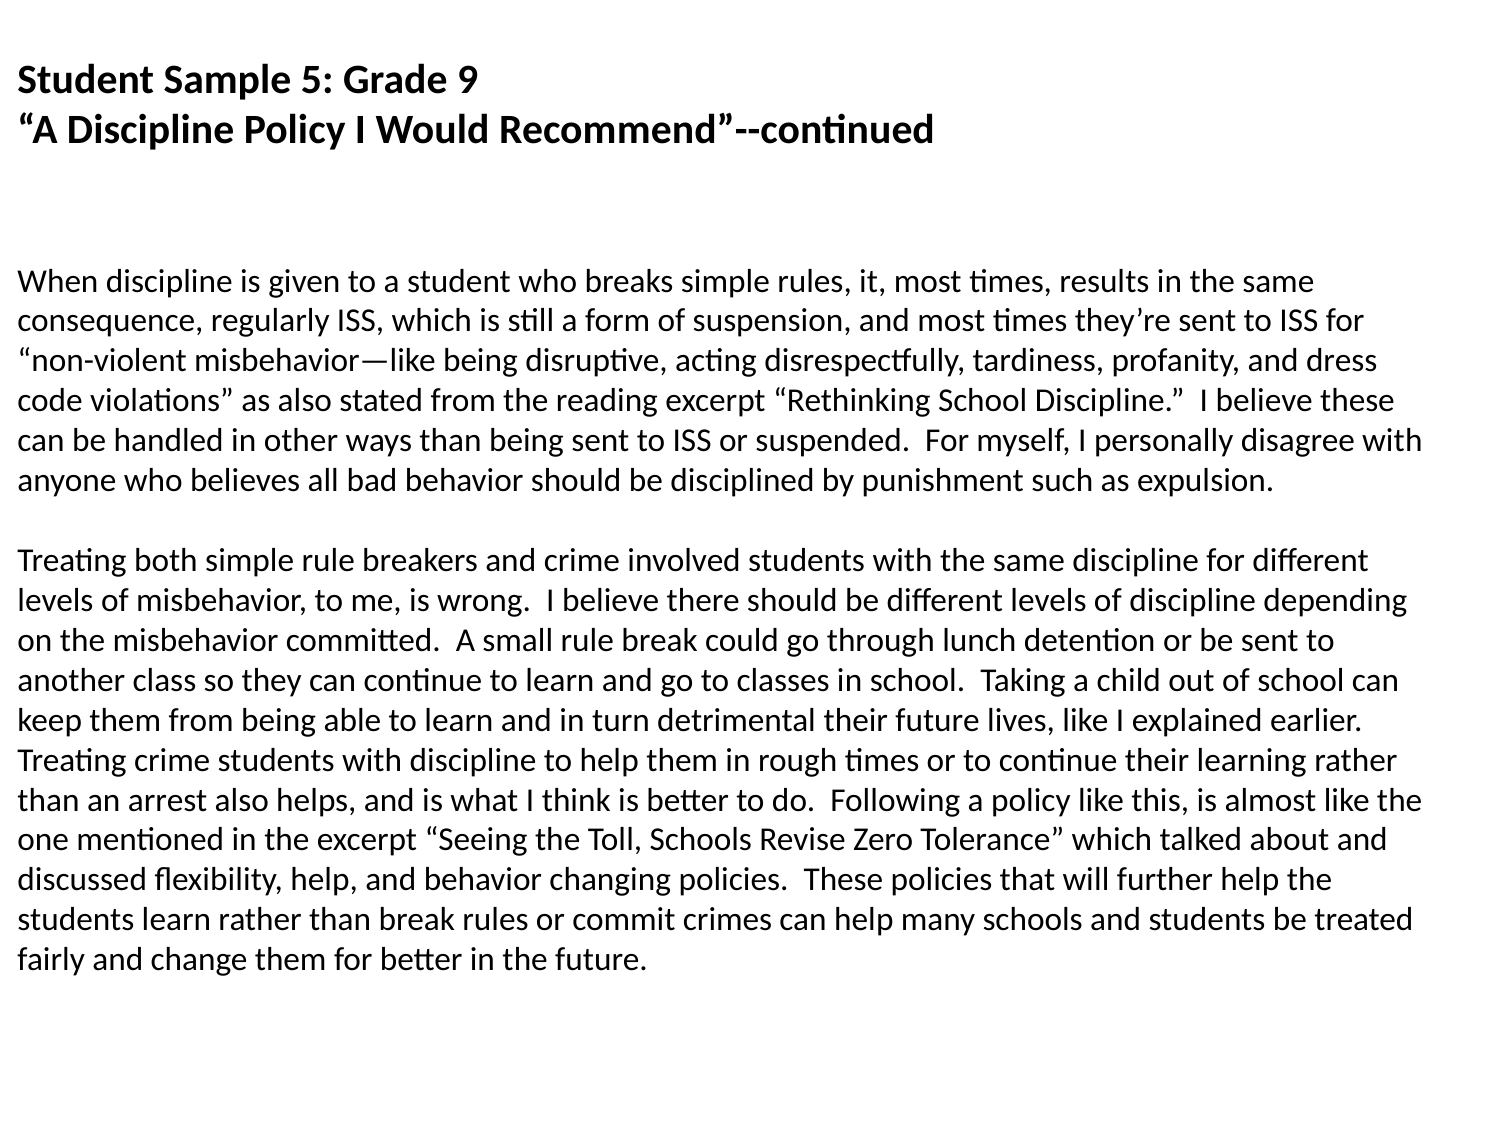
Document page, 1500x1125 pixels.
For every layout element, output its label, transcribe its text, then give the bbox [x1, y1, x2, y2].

title Student Sample 5: Grade 9 “A Discipline Policy I Would Recommend”--continued When discipline is given to a student who breaks simple rules, it, most times, results in the same consequence, regularly ISS, which is still a form of suspension, and most times they’re sent to ISS for “non-violent misbehavior—like being disruptive, acting disrespectfully, tardiness, profanity, and dress code violations” as also stated from the reading excerpt “Rethinking School Discipline.” I believe these can be handled in other ways than being sent to ISS or suspended. For myself, I personally disagree with anyone who believes all bad behavior should be disciplined by punishment such as expulsion. Treating both simple rule breakers and crime involved students with the same discipline for different levels of misbehavior, to me, is wrong. I believe there should be different levels of discipline depending on the misbehavior committed. A small rule break could go through lunch detention or be sent to another class so they can continue to learn and go to classes in school. Taking a child out of school can keep them from being able to learn and in turn detrimental their future lives, like I explained earlier. Treating crime students with discipline to help them in rough times or to continue their learning rather than an arrest also helps, and is what I think is better to do. Following a policy like this, is almost like the one mentioned in the excerpt “Seeing the Toll, Schools Revise Zero Tolerance” which talked about and discussed flexibility, help, and behavior changing policies. These policies that will further help the students learn rather than break rules or commit crimes can help many schools and students be treated fairly and change them for better in the future. [2, 387, 1465, 629]
